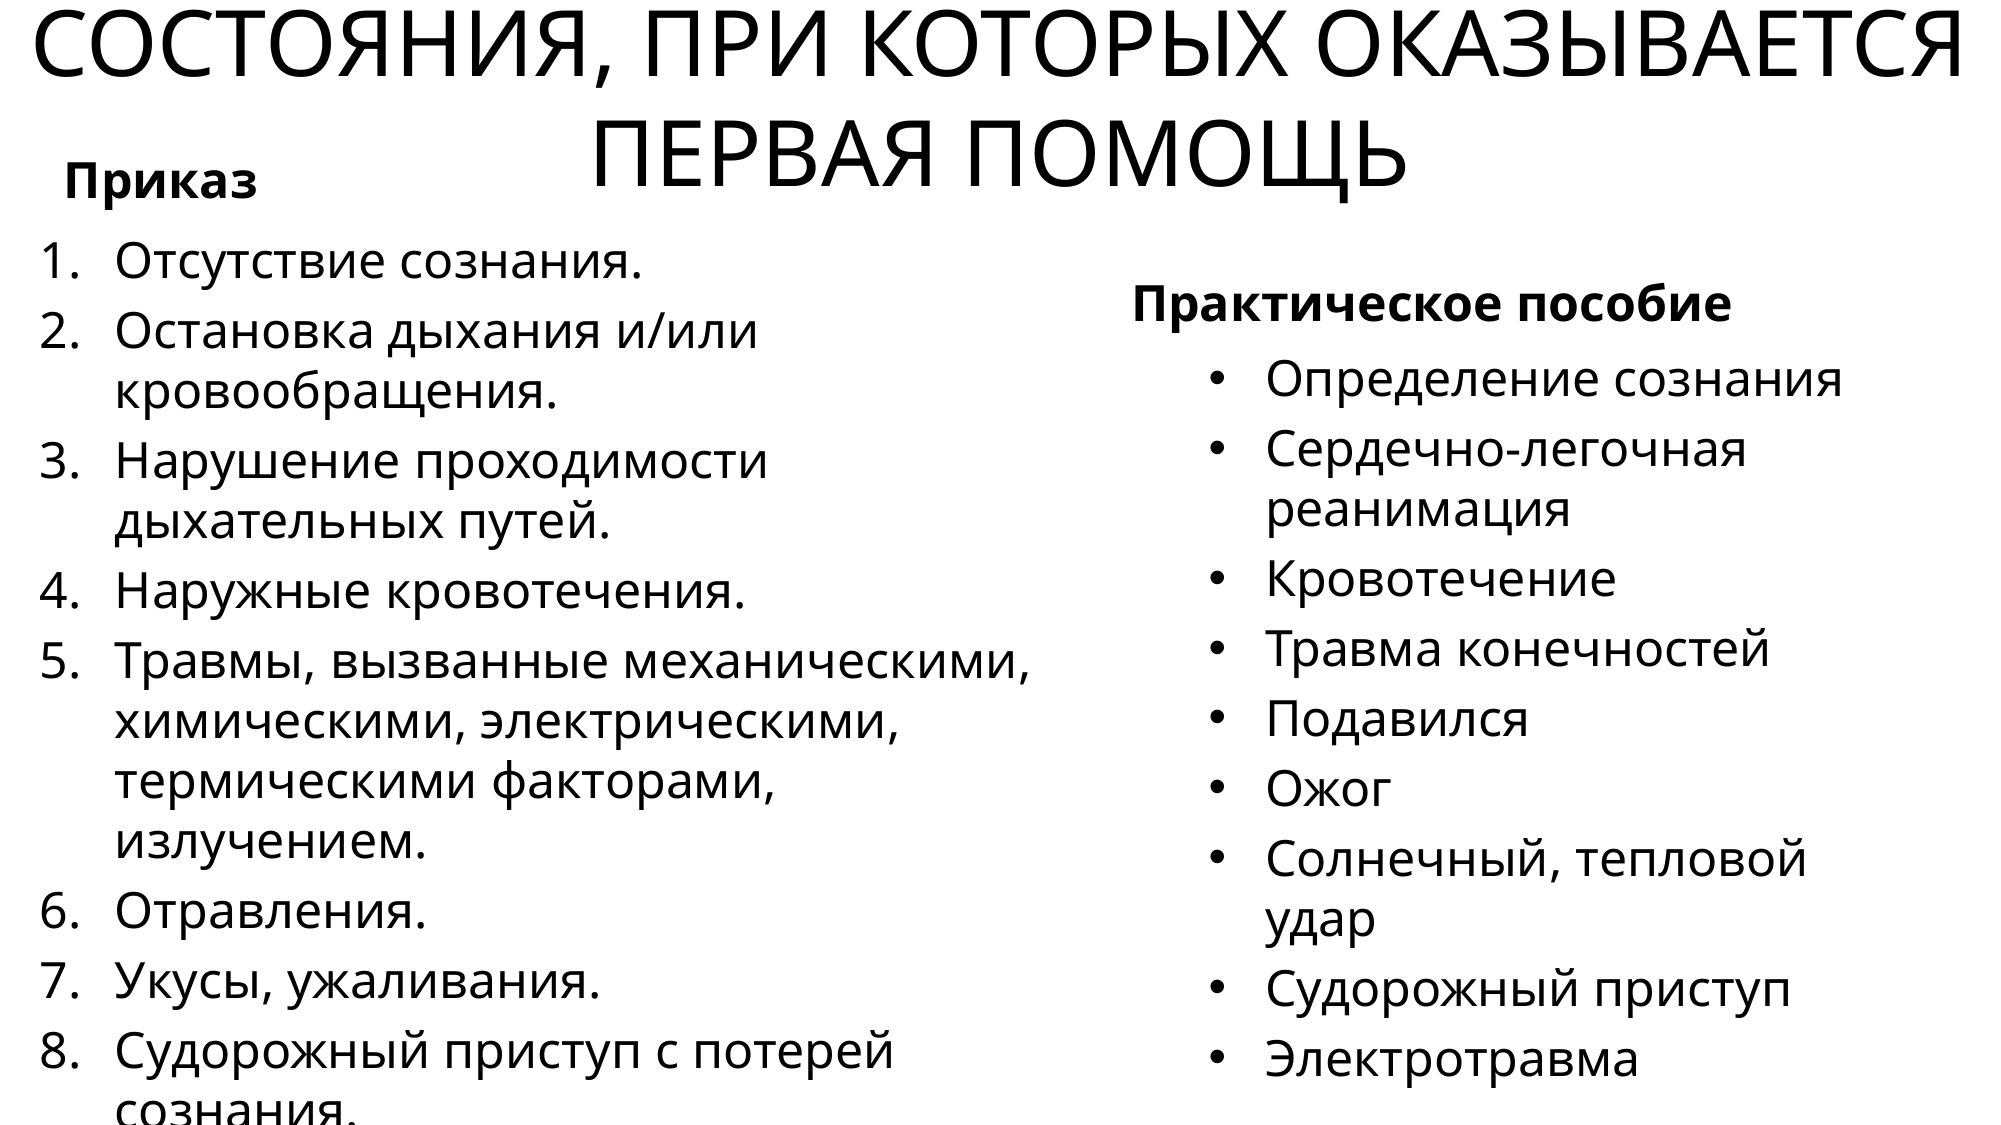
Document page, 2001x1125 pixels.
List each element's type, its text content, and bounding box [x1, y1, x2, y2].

list Приказ [48, 110, 933, 216]
list Практическое пособие [1115, 234, 2000, 340]
list Отсутствие сознания. Остановка дыхания и/или кровообращения. Нарушение проходимости дыхательных путей. Наружные кровотечения. Травмы, вызванные механическими, химическими, электрическими, термическими факторами, излучением. Отравления. Укусы, ужаливания. Судорожный приступ с потерей сознания. Острые психологические реакции на стресс. [24, 221, 1116, 1043]
list Определение сознания Сердечно-легочная реанимация Кровотечение Травма конечностей Подавился Ожог Солнечный, тепловой удар Судорожный приступ Электротравма [1193, 339, 1923, 1084]
title СОСТОЯНИЯ, ПРИ КОТОРЫХ ОКАЗЫВАЕТСЯ ПЕРВАЯ ПОМОЩЬ [0, 110, 2000, 299]
